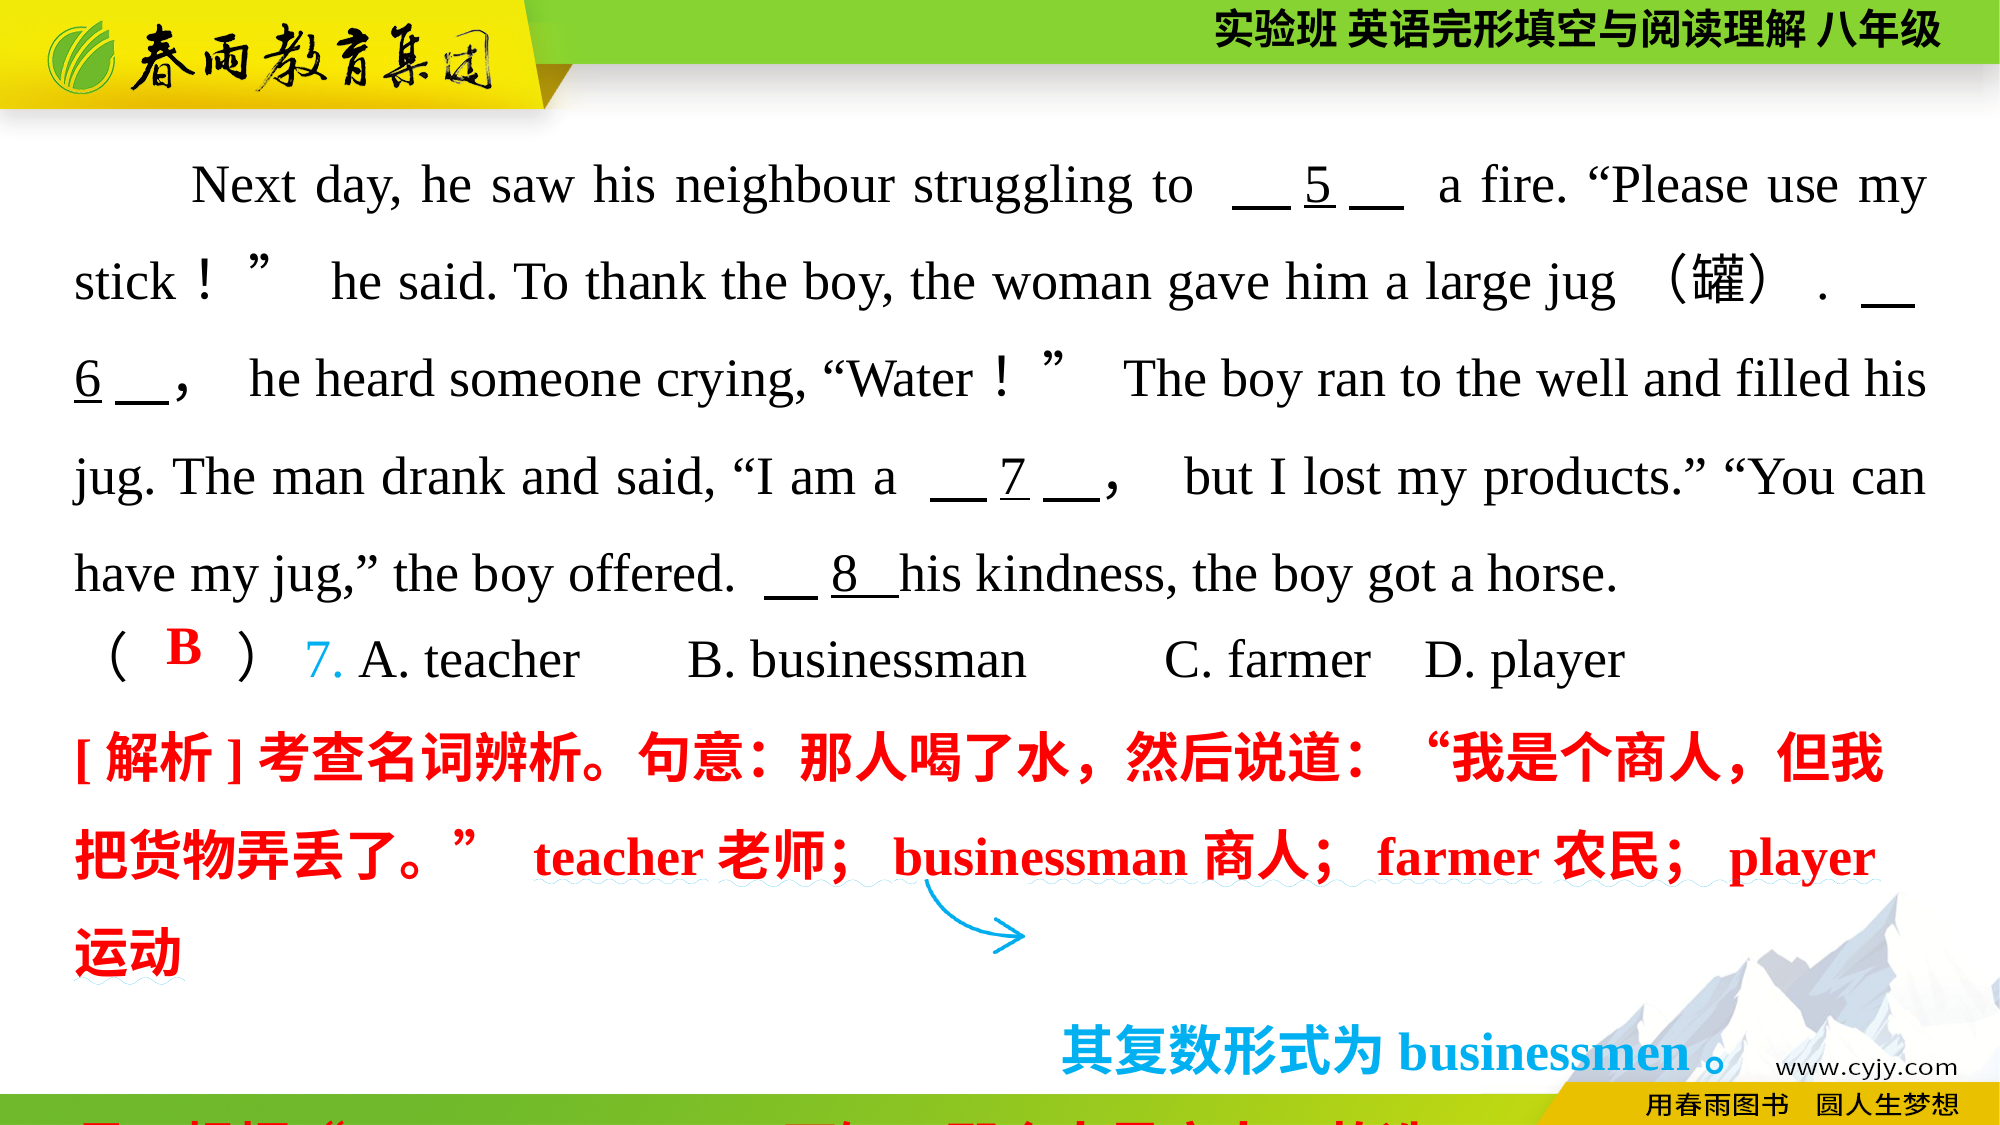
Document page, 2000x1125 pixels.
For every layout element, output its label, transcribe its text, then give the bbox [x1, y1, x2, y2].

picture [0, 0, 2000, 1125]
text_box （ ）7. A. teacher B. businessman C. farmer D. player [59, 583, 1944, 683]
picture [916, 876, 1028, 956]
text_box [解析]考查名词辨析。句意：那人喝了水，然后说道：“我是个商人，但我把货物弄丢了。” teacher老师；businessman商人；farmer农民；player运动 其复数形式为businessmen。 员。根据“lost my products”可知，那个人是商人。故选B。 [59, 683, 1944, 1125]
list Next day, he saw his neighbour struggling to 5 a fire. “Please use my stick！” he said. To thank the boy, the woman gave him a large jug（罐）. 6 ， he heard someone crying, “Water！” The boy ran to the well and filled his jug. The man drank and said, “I am a 7 ， but I lost my products.” “You can have my jug,” the boy offered. 8 ,his kindness, the boy got a horse. [59, 107, 1944, 583]
text_box B [151, 602, 218, 683]
